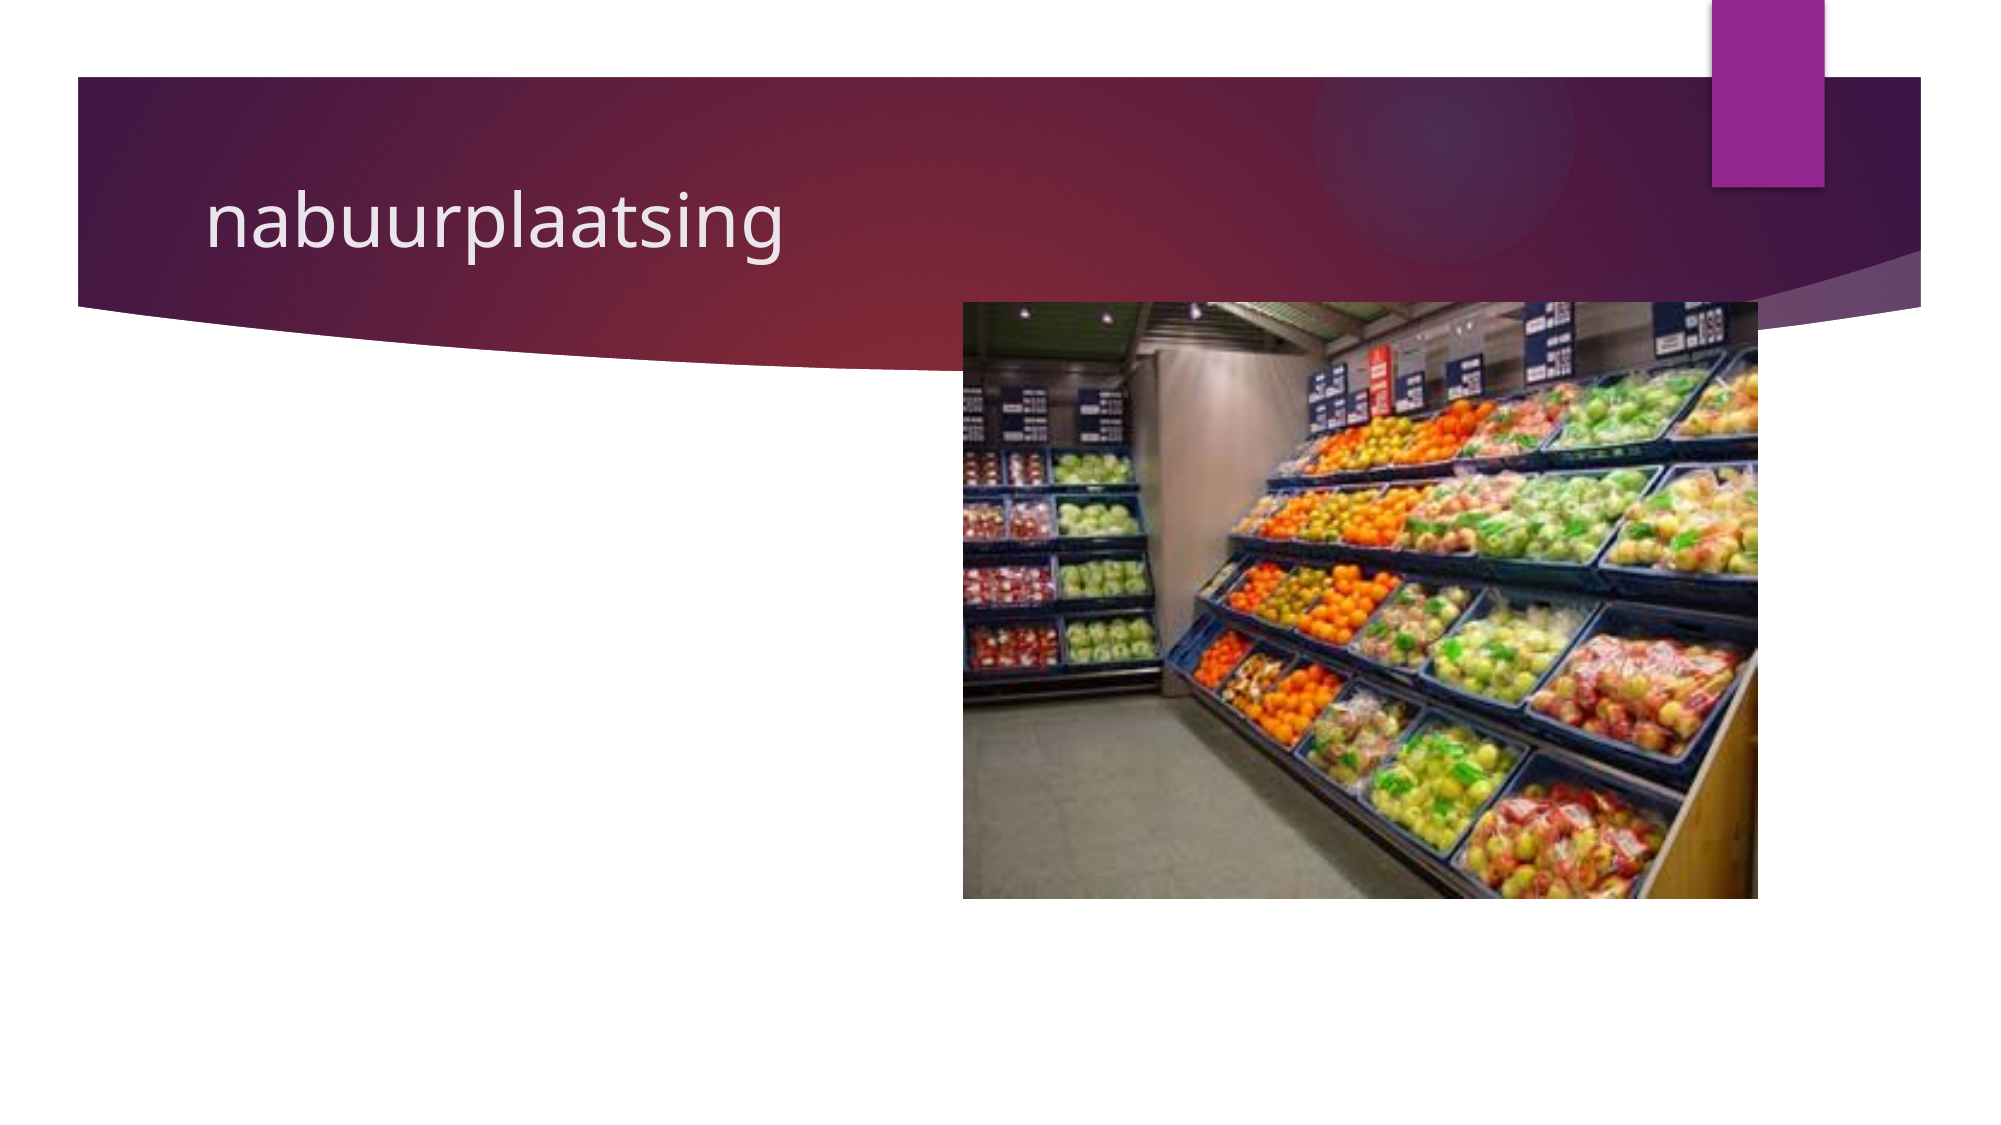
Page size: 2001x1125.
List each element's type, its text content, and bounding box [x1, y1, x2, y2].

picture [962, 301, 1758, 900]
title nabuurplaatsing [189, 159, 1627, 276]
